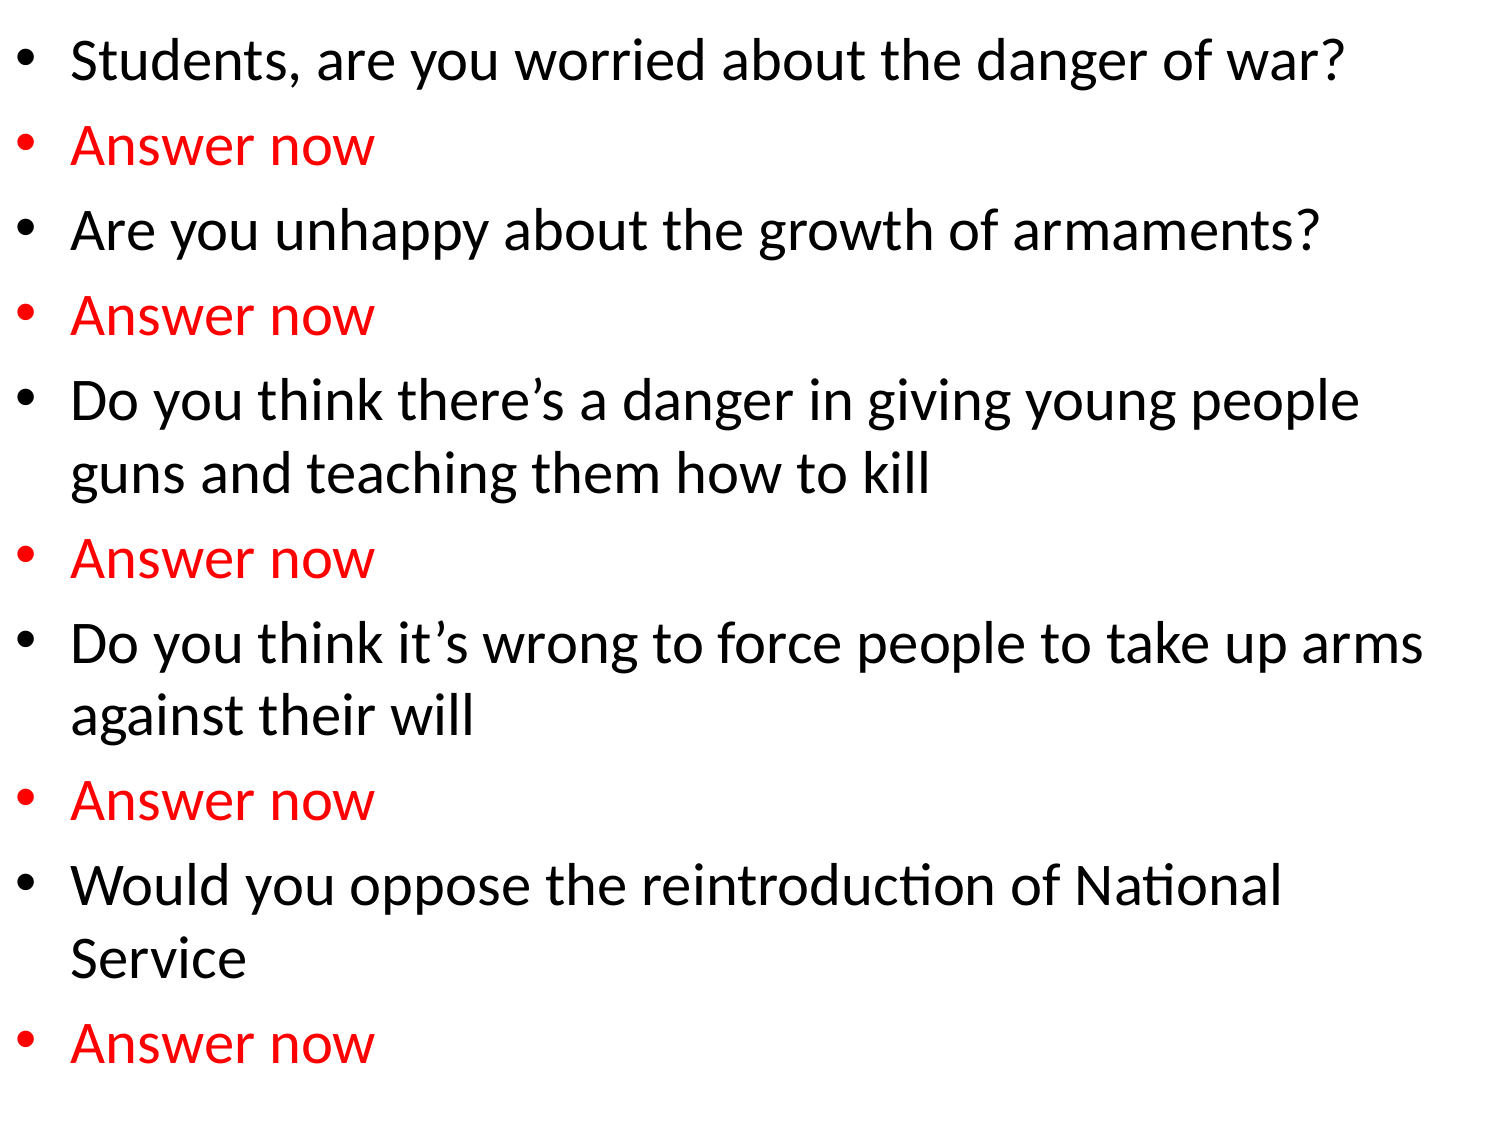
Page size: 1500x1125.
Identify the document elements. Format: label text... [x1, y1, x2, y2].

list Students, are you worried about the danger of war? Answer now Are you unhappy about the growth of armaments? Answer now Do you think there’s a danger in giving young people guns and teaching them how to kill Answer now Do you think it’s wrong to force people to take up arms against their will Answer now Would you oppose the reintroduction of National Service Answer now [0, 12, 1463, 1100]
